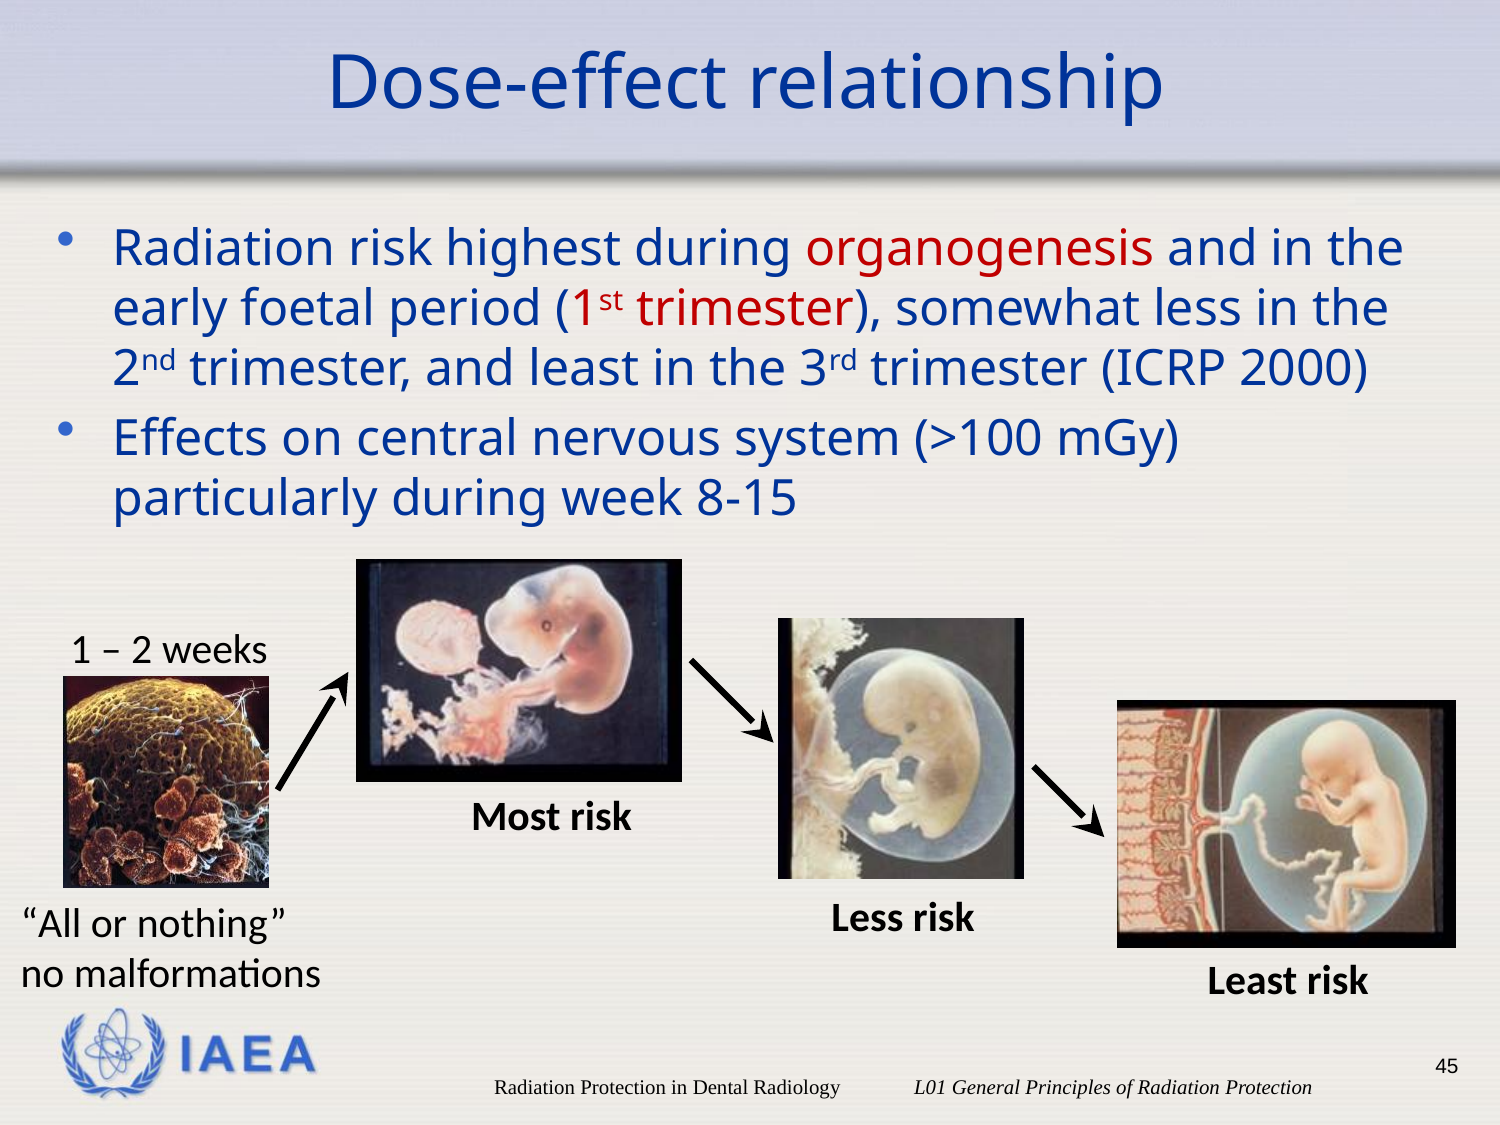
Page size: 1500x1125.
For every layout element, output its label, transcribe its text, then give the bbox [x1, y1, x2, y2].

text_box Most risk [360, 781, 743, 846]
title Dose-effect relationship [46, 15, 1447, 142]
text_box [690, 659, 774, 743]
text_box “All or nothing” no malformations [5, 888, 396, 1004]
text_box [277, 671, 349, 791]
list Radiation risk highest during organogenesis and in the early foetal period (1st trimester), somewhat less in the 2nd trimester, and least in the 3rd trimester (ICRP 2000) Effects on central nervous system (>100 mGy) particularly during week 8-15 [40, 207, 1459, 884]
text_box Radiation Protection in Dental Radiology L01 General Principles of Radiation Protection [454, 1065, 1353, 1106]
slide_number 45 [1389, 1044, 1474, 1093]
text_box Least risk [1135, 956, 1441, 1011]
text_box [1033, 765, 1105, 838]
text_box 1 – 2 weeks [55, 614, 350, 679]
text_box Less risk [791, 887, 1015, 947]
picture [0, 0, 1500, 1125]
